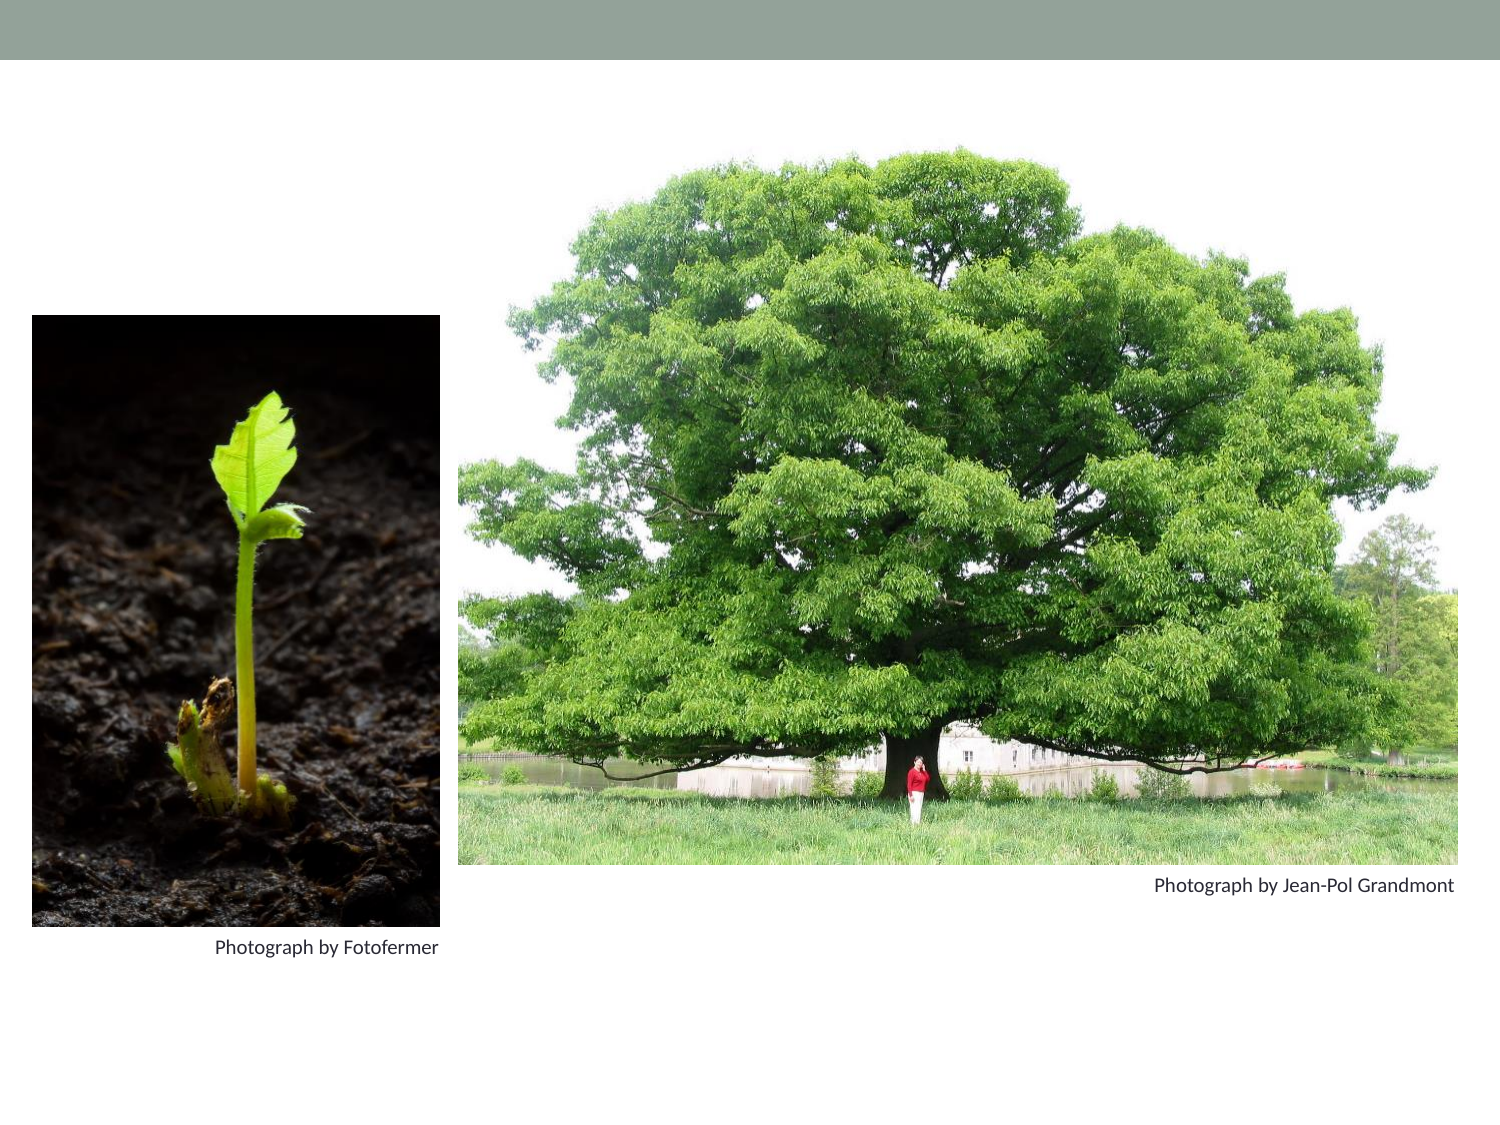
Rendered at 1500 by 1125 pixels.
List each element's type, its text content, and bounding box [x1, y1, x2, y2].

text_box Photograph by Fotofermer [200, 925, 454, 966]
picture [31, 315, 440, 927]
text_box Photograph by Jean-Pol Grandmont [1139, 864, 1481, 904]
picture [458, 114, 1458, 865]
